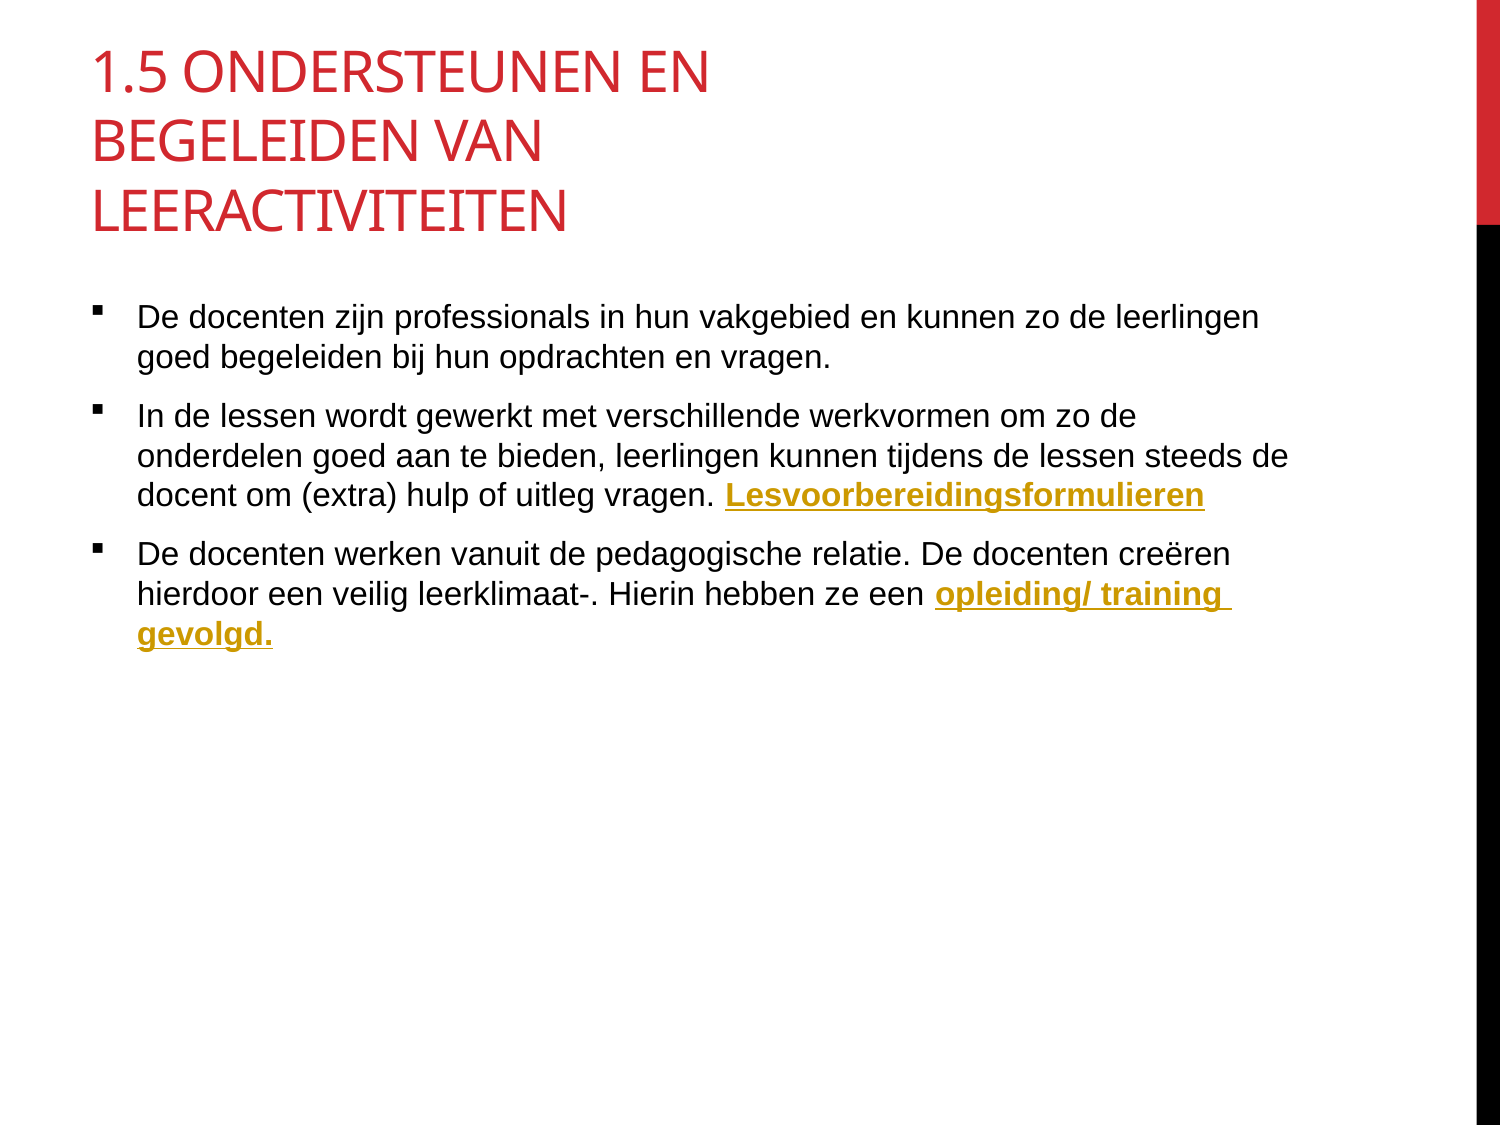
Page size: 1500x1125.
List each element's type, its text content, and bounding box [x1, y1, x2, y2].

list De docenten zijn professionals in hun vakgebied en kunnen zo de leerlingen goed begeleiden bij hun opdrachten en vragen. In de lessen wordt gewerkt met verschillende werkvormen om zo de onderdelen goed aan te bieden, leerlingen kunnen tijdens de lessen steeds de docent om (extra) hulp of uitleg vragen. Lesvoorbereidingsformulieren De docenten werken vanuit de pedagogische relatie. De docenten creëren hierdoor een veilig leerklimaat-. Hierin hebben ze een opleiding/ training gevolgd. [75, 287, 1325, 1005]
title 1.5 Ondersteunen en begeleiden van leeractiviteiten [75, 25, 1025, 250]
